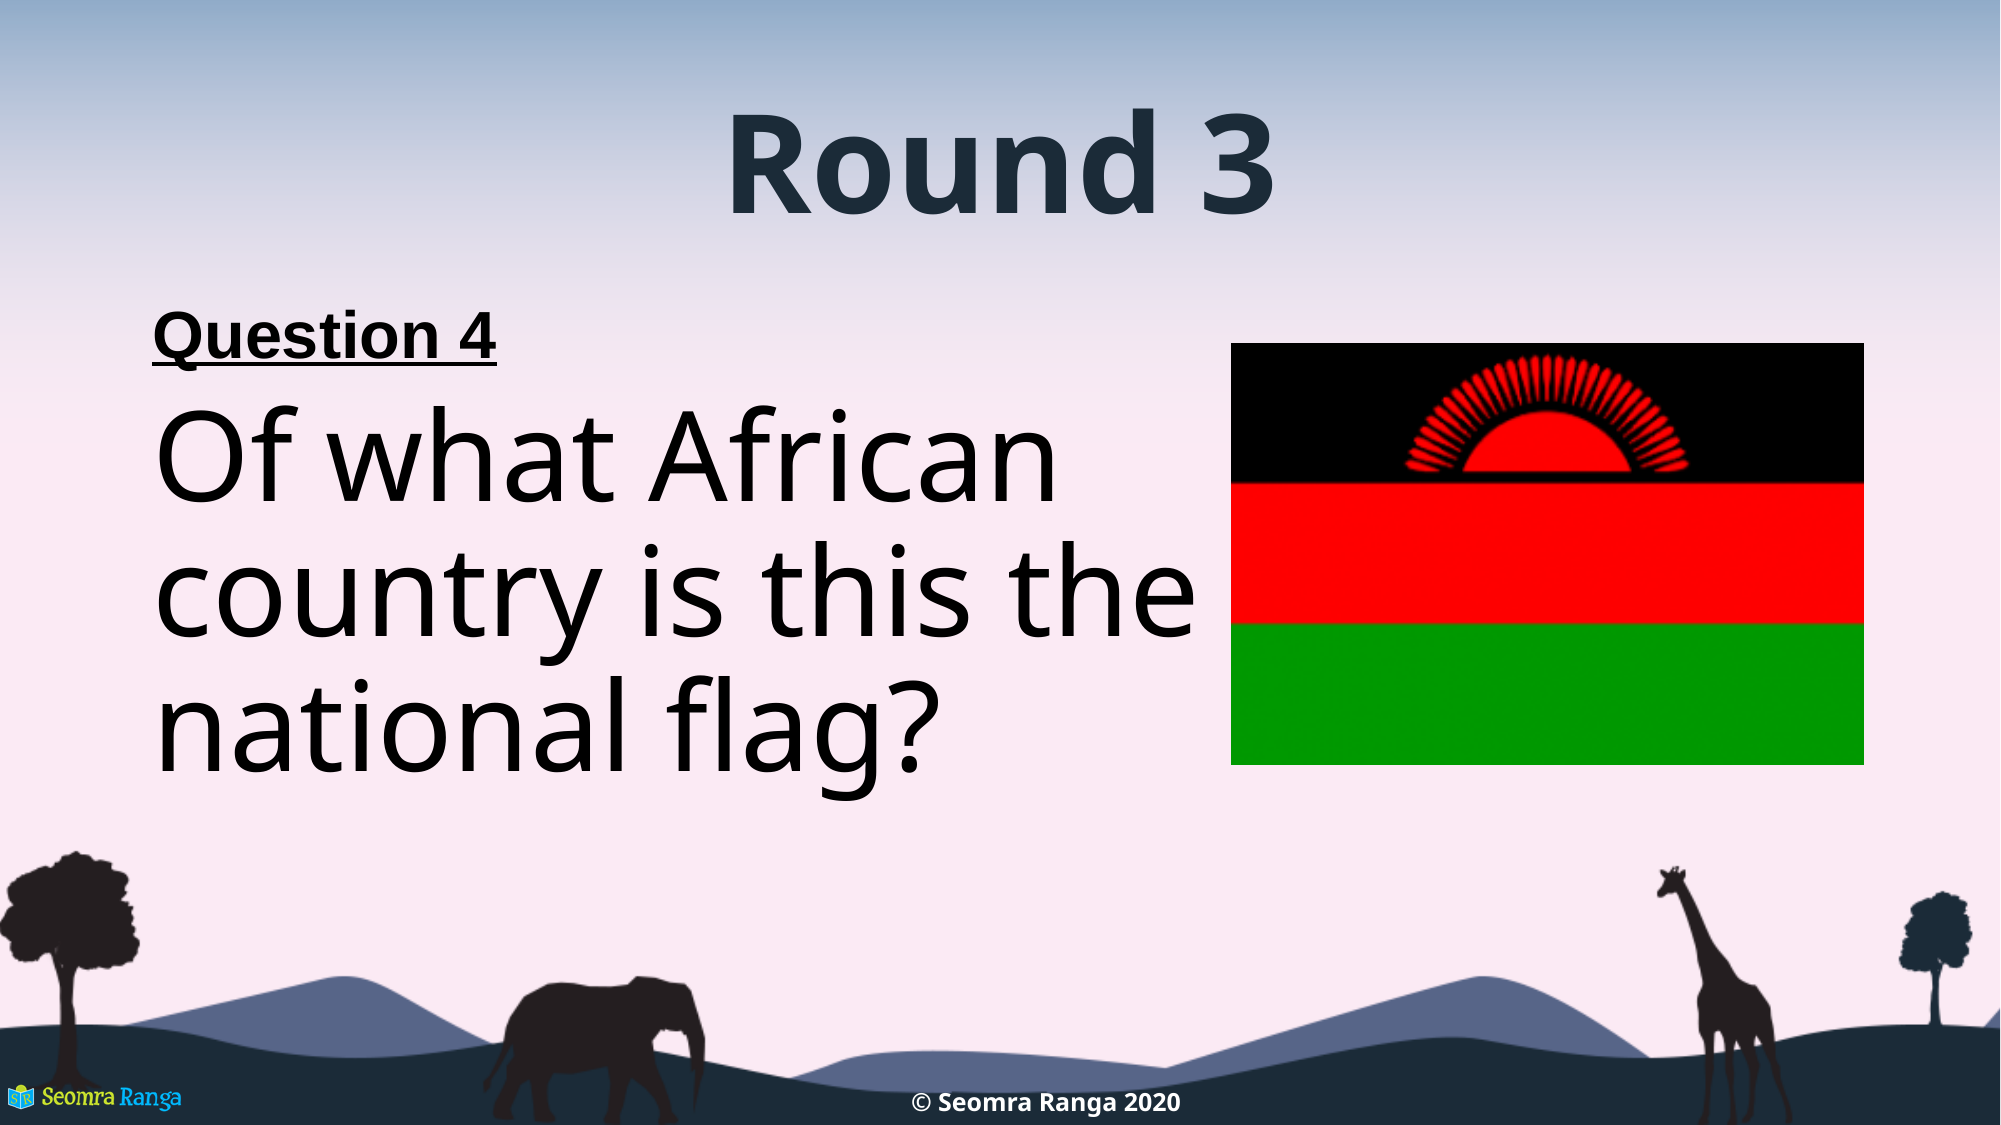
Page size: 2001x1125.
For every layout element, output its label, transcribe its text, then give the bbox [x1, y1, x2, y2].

picture [0, 0, 2001, 1125]
title Round 3 [137, 59, 1863, 278]
list Question 4 Of what African country is this the national flag? [137, 293, 1232, 1014]
text_box © Seomra Ranga 2020 www.seomraranga.com [762, 1079, 1330, 1125]
